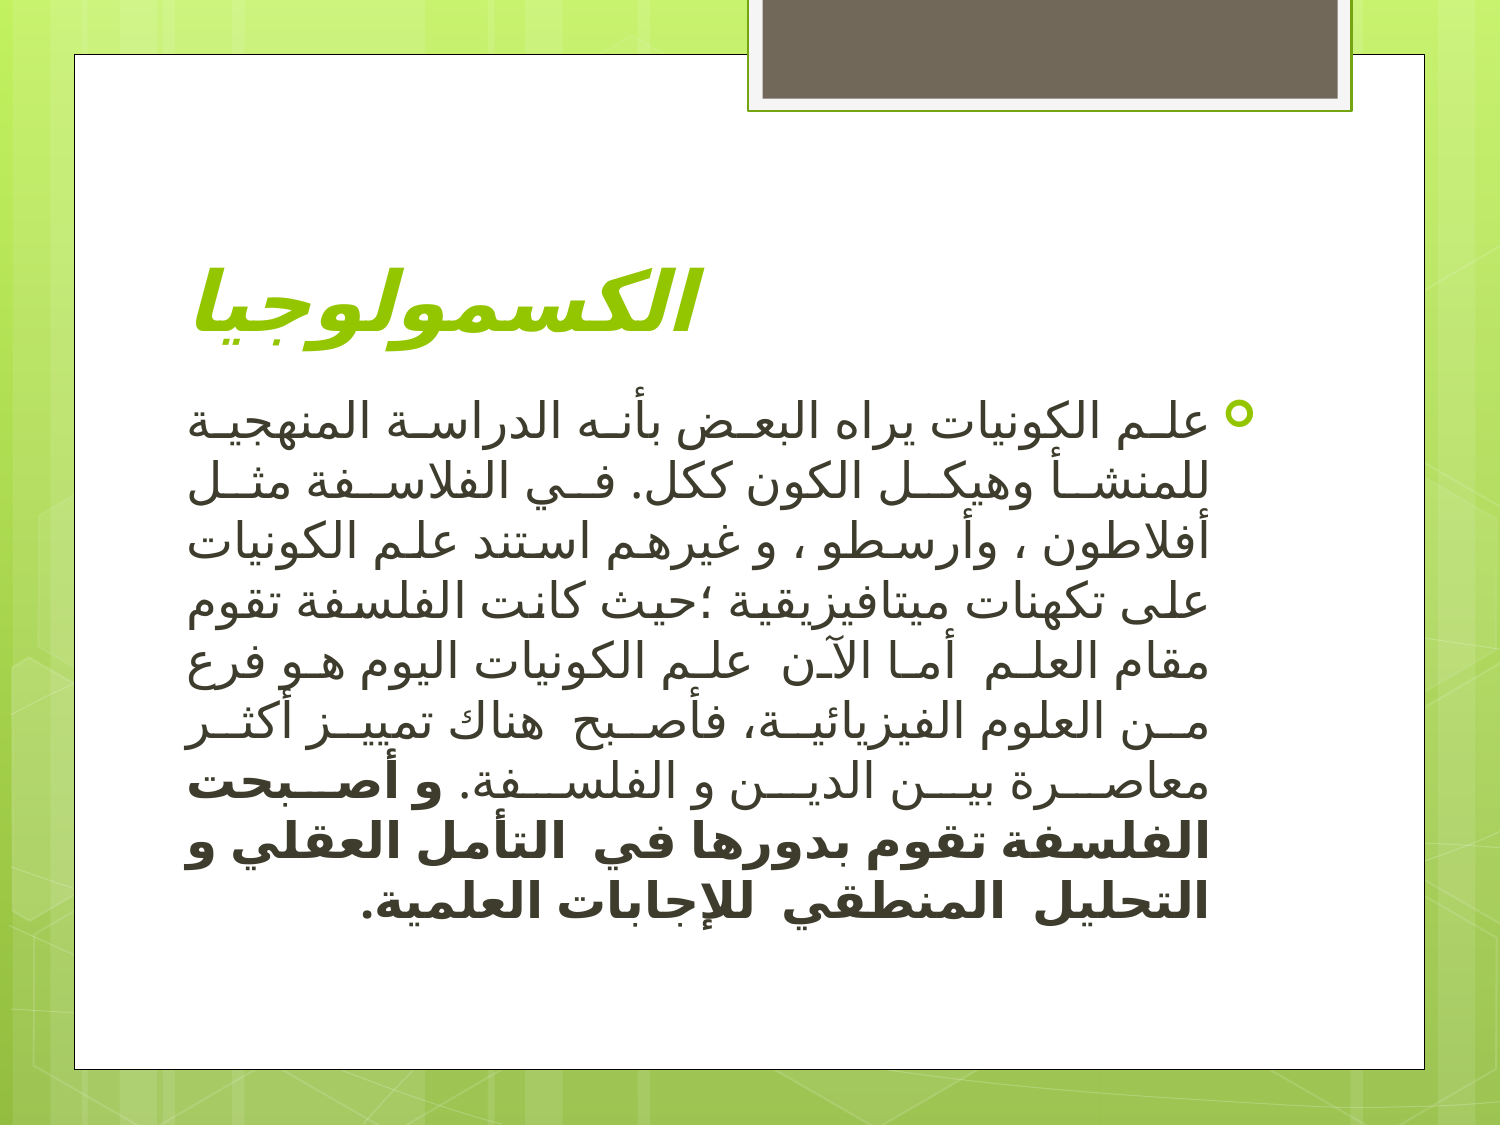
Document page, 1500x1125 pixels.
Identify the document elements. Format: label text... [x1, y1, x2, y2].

list علم الكونيات يراه البعض بأنه الدراسة المنهجية للمنشأ وهيكل الكون ككل. في الفلاسفة مثل أفلاطون ، وأرسطو ، و غيرهم استند علم الكونيات على تكهنات ميتافيزيقية ؛حيث كانت الفلسفة تقوم مقام العلم أما الآن علم الكونيات اليوم هو فرع من العلوم الفيزيائية، فأصبح هناك تمييز أكثر معاصرة بين الدين و الفلسفة. و أصبحت الفلسفة تقوم بدورها في التأمل العقلي و التحليل المنطقي للإجابات العلمية. [171, 381, 1283, 957]
title الكسمولوجيا [171, 168, 1324, 357]
